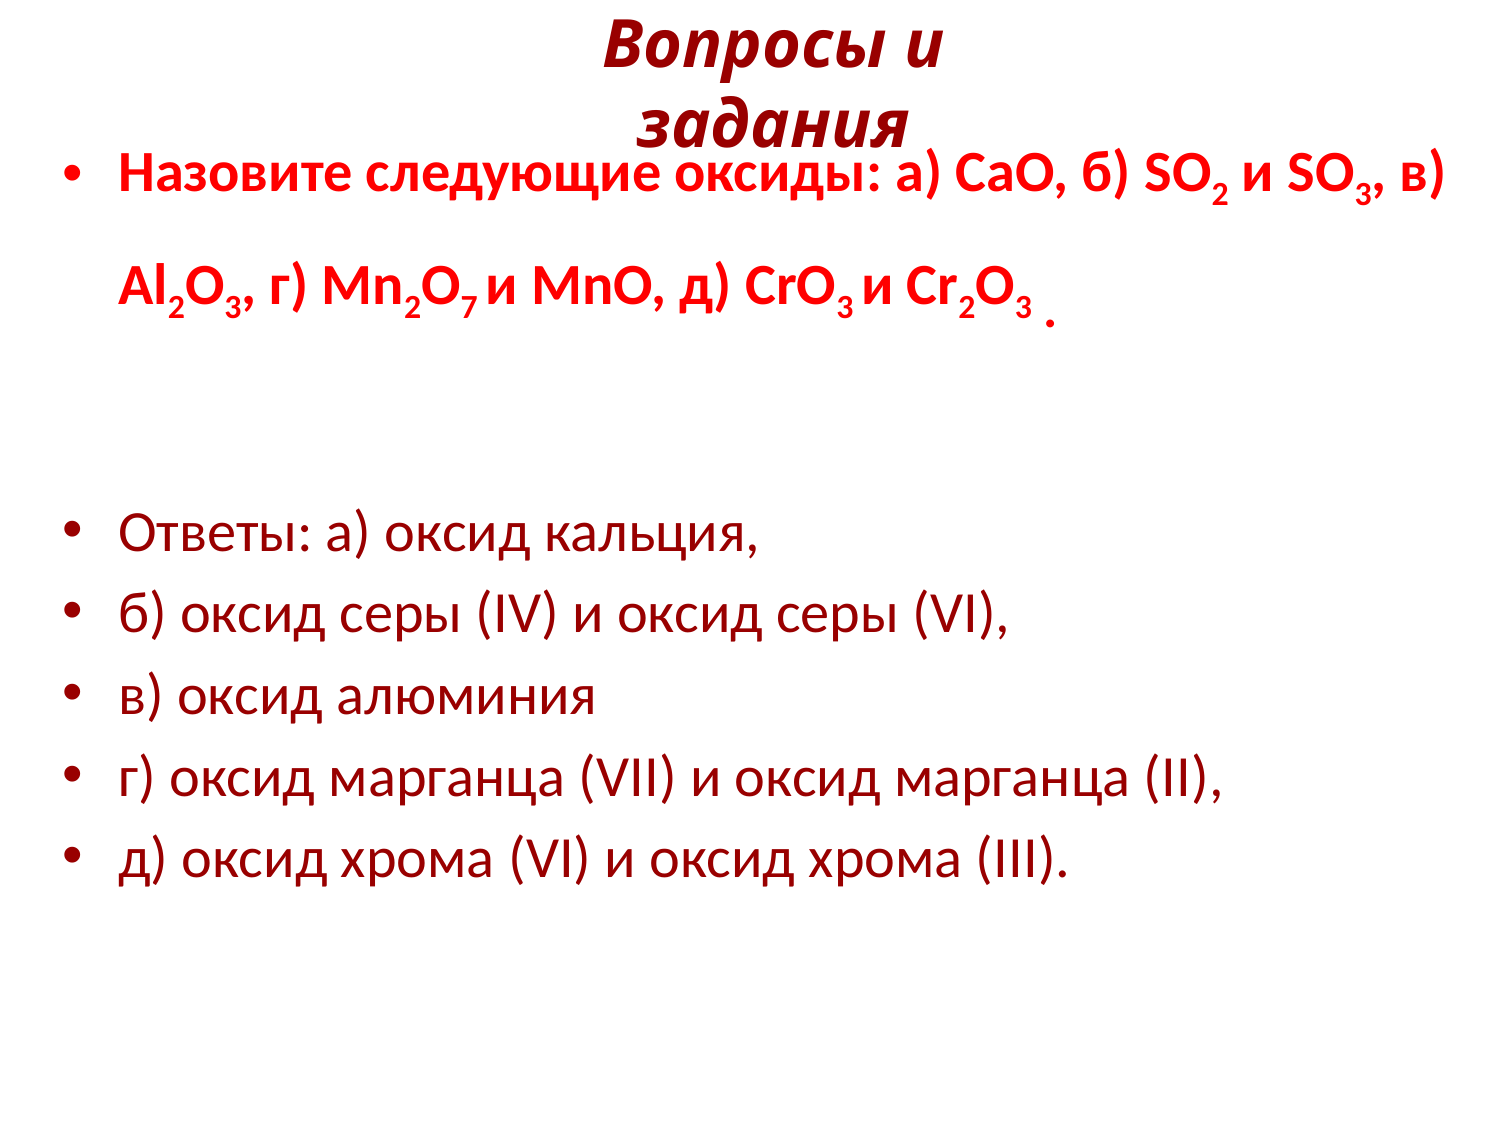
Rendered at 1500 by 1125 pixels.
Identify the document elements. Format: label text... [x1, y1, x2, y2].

title Вопросы и задания [466, 0, 1081, 161]
list Назовите следующие оксиды: а) СаО, б) SO2 и SO3, в) Аl2О3, г) Мn2О7 и МnО, д) СrО3 и Сr2О3 . Ответы: а) оксид кальция, б) оксид серы (IV) и оксид серы (VI), в) оксид алюминия г) оксид марганца (VII) и оксид марганца (II), д) оксид хрома (VI) и оксид хрома (III). [47, 125, 1500, 1083]
